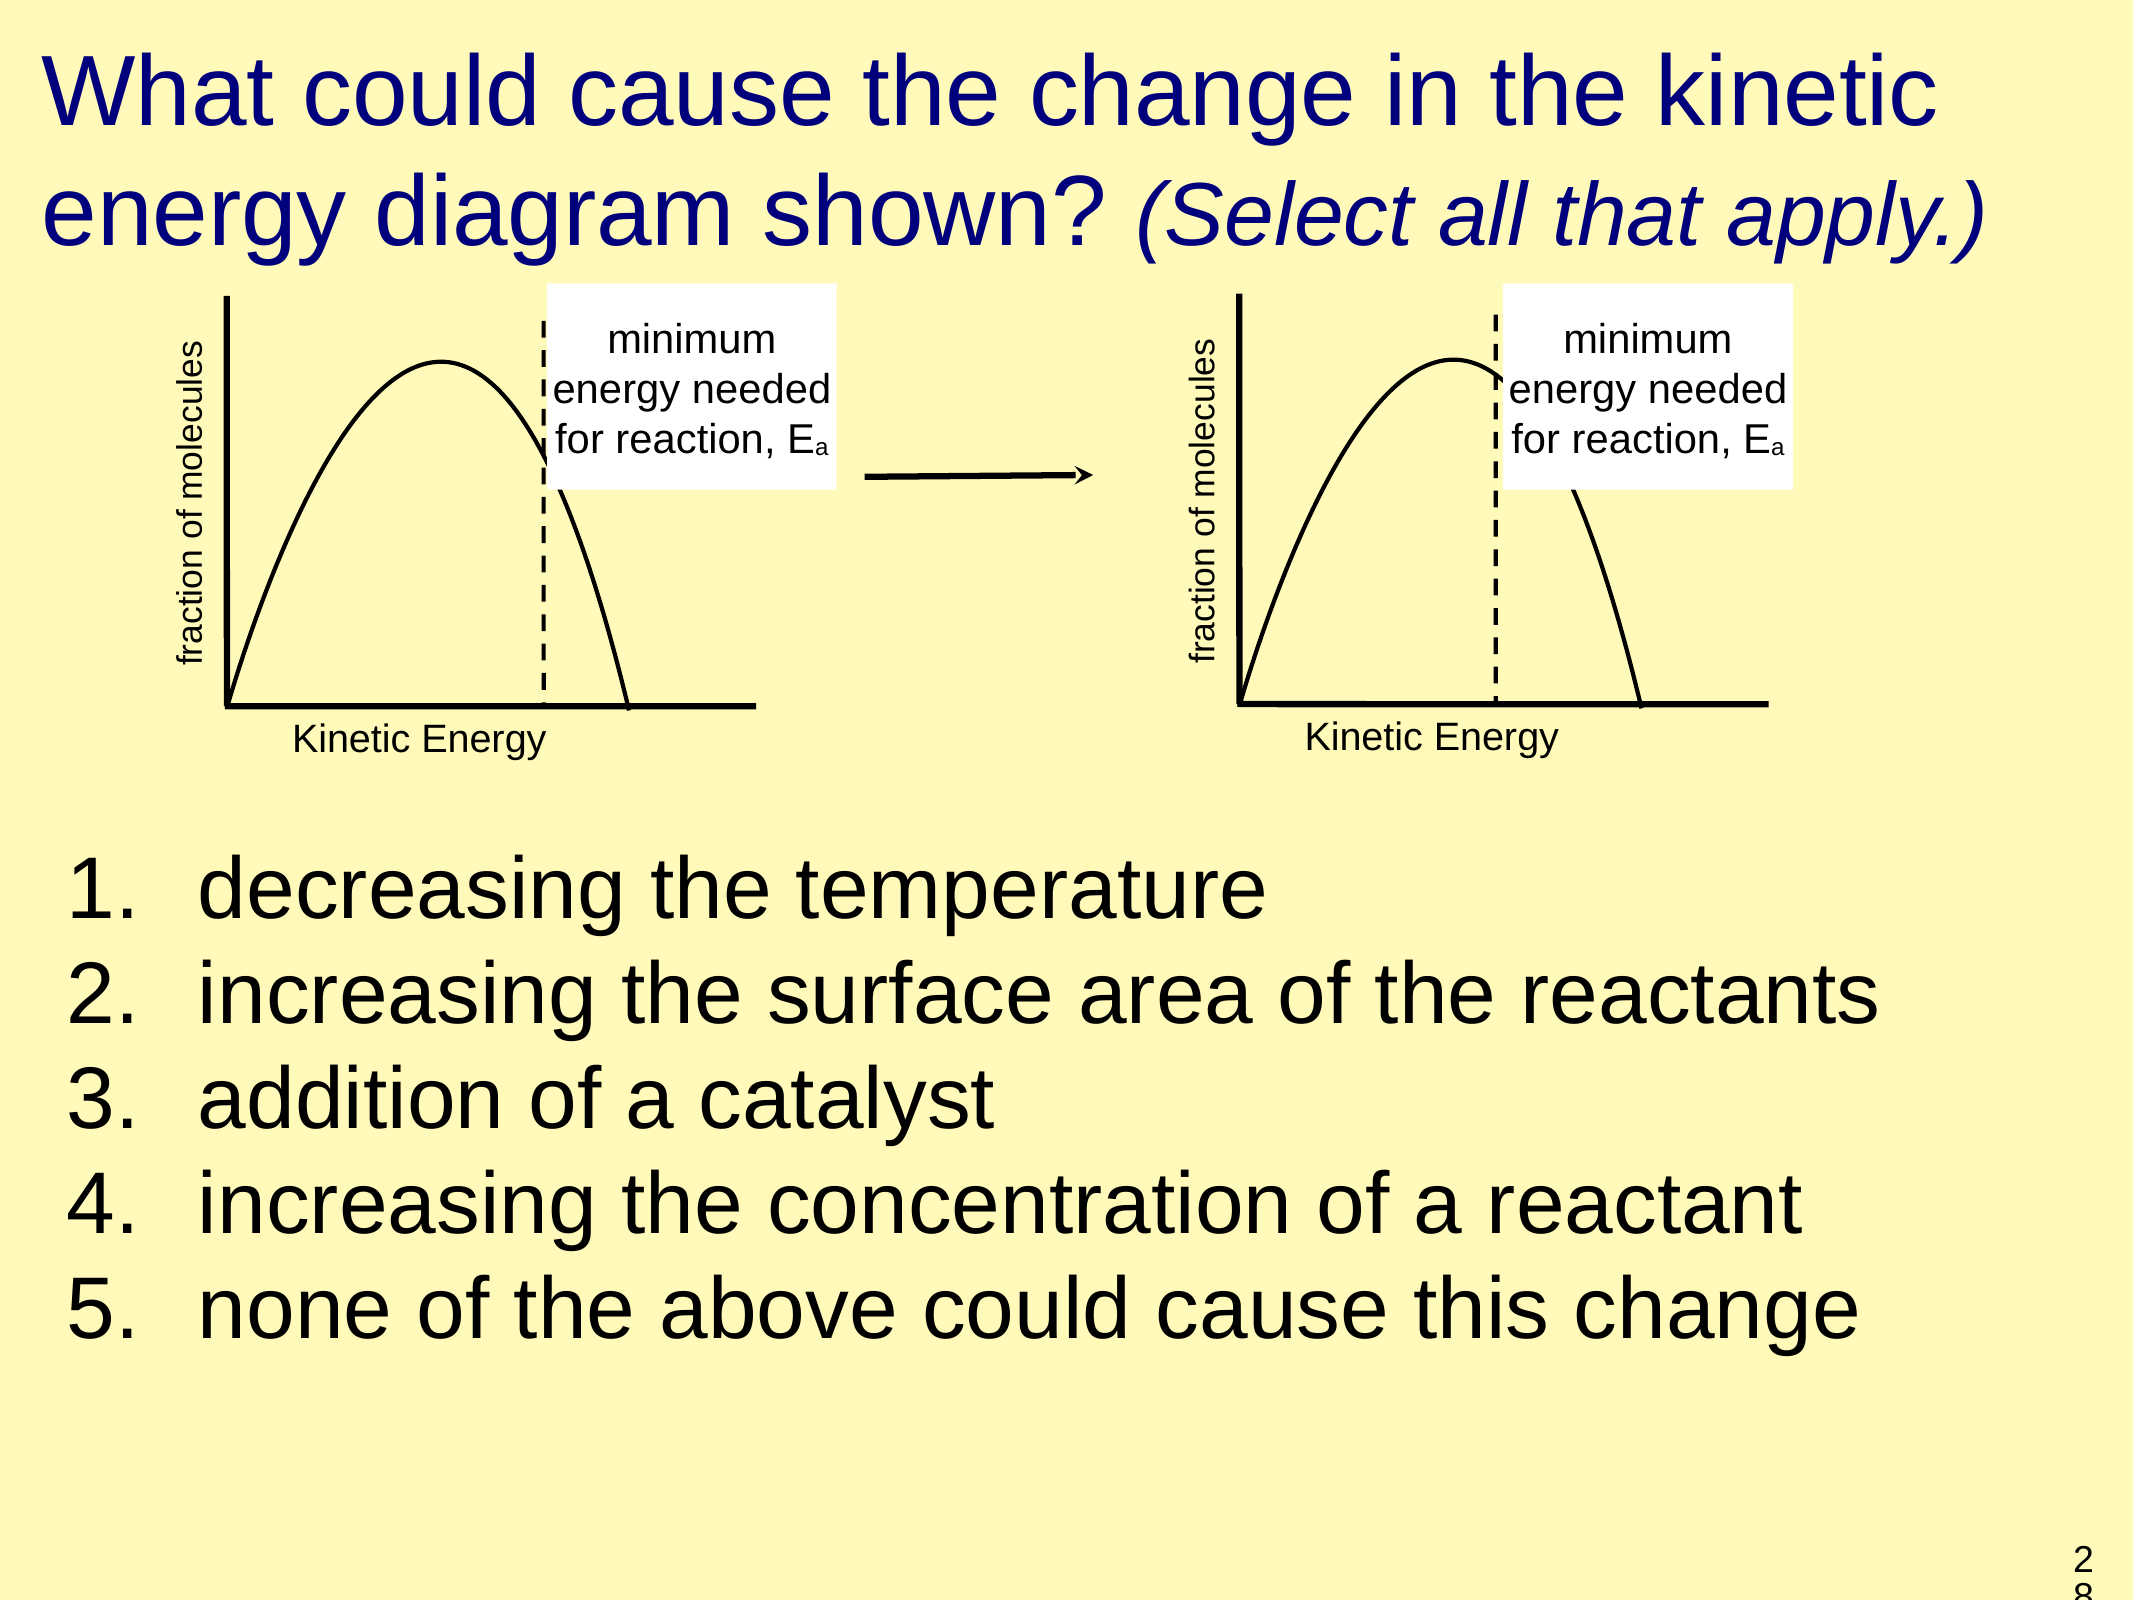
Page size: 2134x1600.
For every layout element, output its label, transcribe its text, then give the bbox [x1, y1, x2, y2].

list decreasing the temperature increasing the surface area of the reactants addition of a catalyst increasing the concentration of a reactant none of the above could cause this change [57, 822, 2134, 1511]
text_box [1080, 468, 1094, 482]
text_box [159, 283, 837, 767]
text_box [1171, 283, 1794, 765]
title What could cause the change in the kinetic energy diagram shown? (Select all that apply.) [32, 16, 2113, 259]
slide_number 28 [2057, 1526, 2120, 1586]
